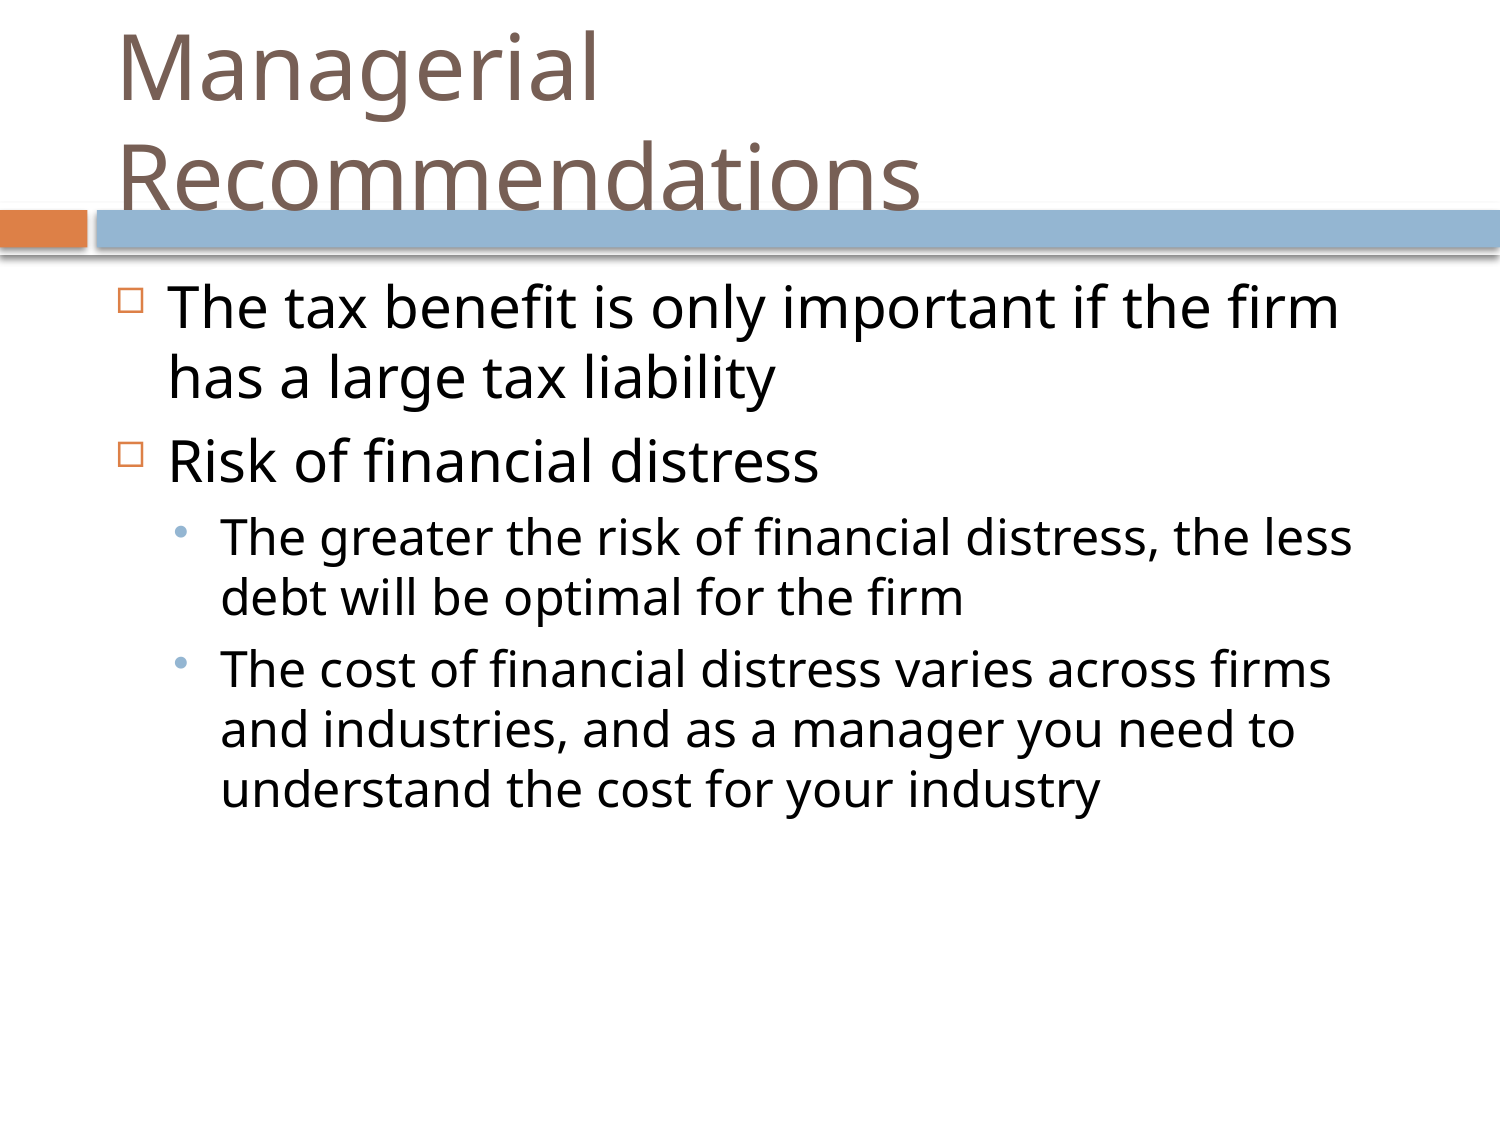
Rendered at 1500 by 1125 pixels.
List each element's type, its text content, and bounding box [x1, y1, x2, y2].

title Managerial Recommendations [100, 37, 1438, 200]
list The tax benefit is only important if the firm has a large tax liability Risk of financial distress The greater the risk of financial distress, the less debt will be optimal for the firm The cost of financial distress varies across firms and industries, and as a manager you need to understand the cost for your industry [100, 262, 1438, 1000]
